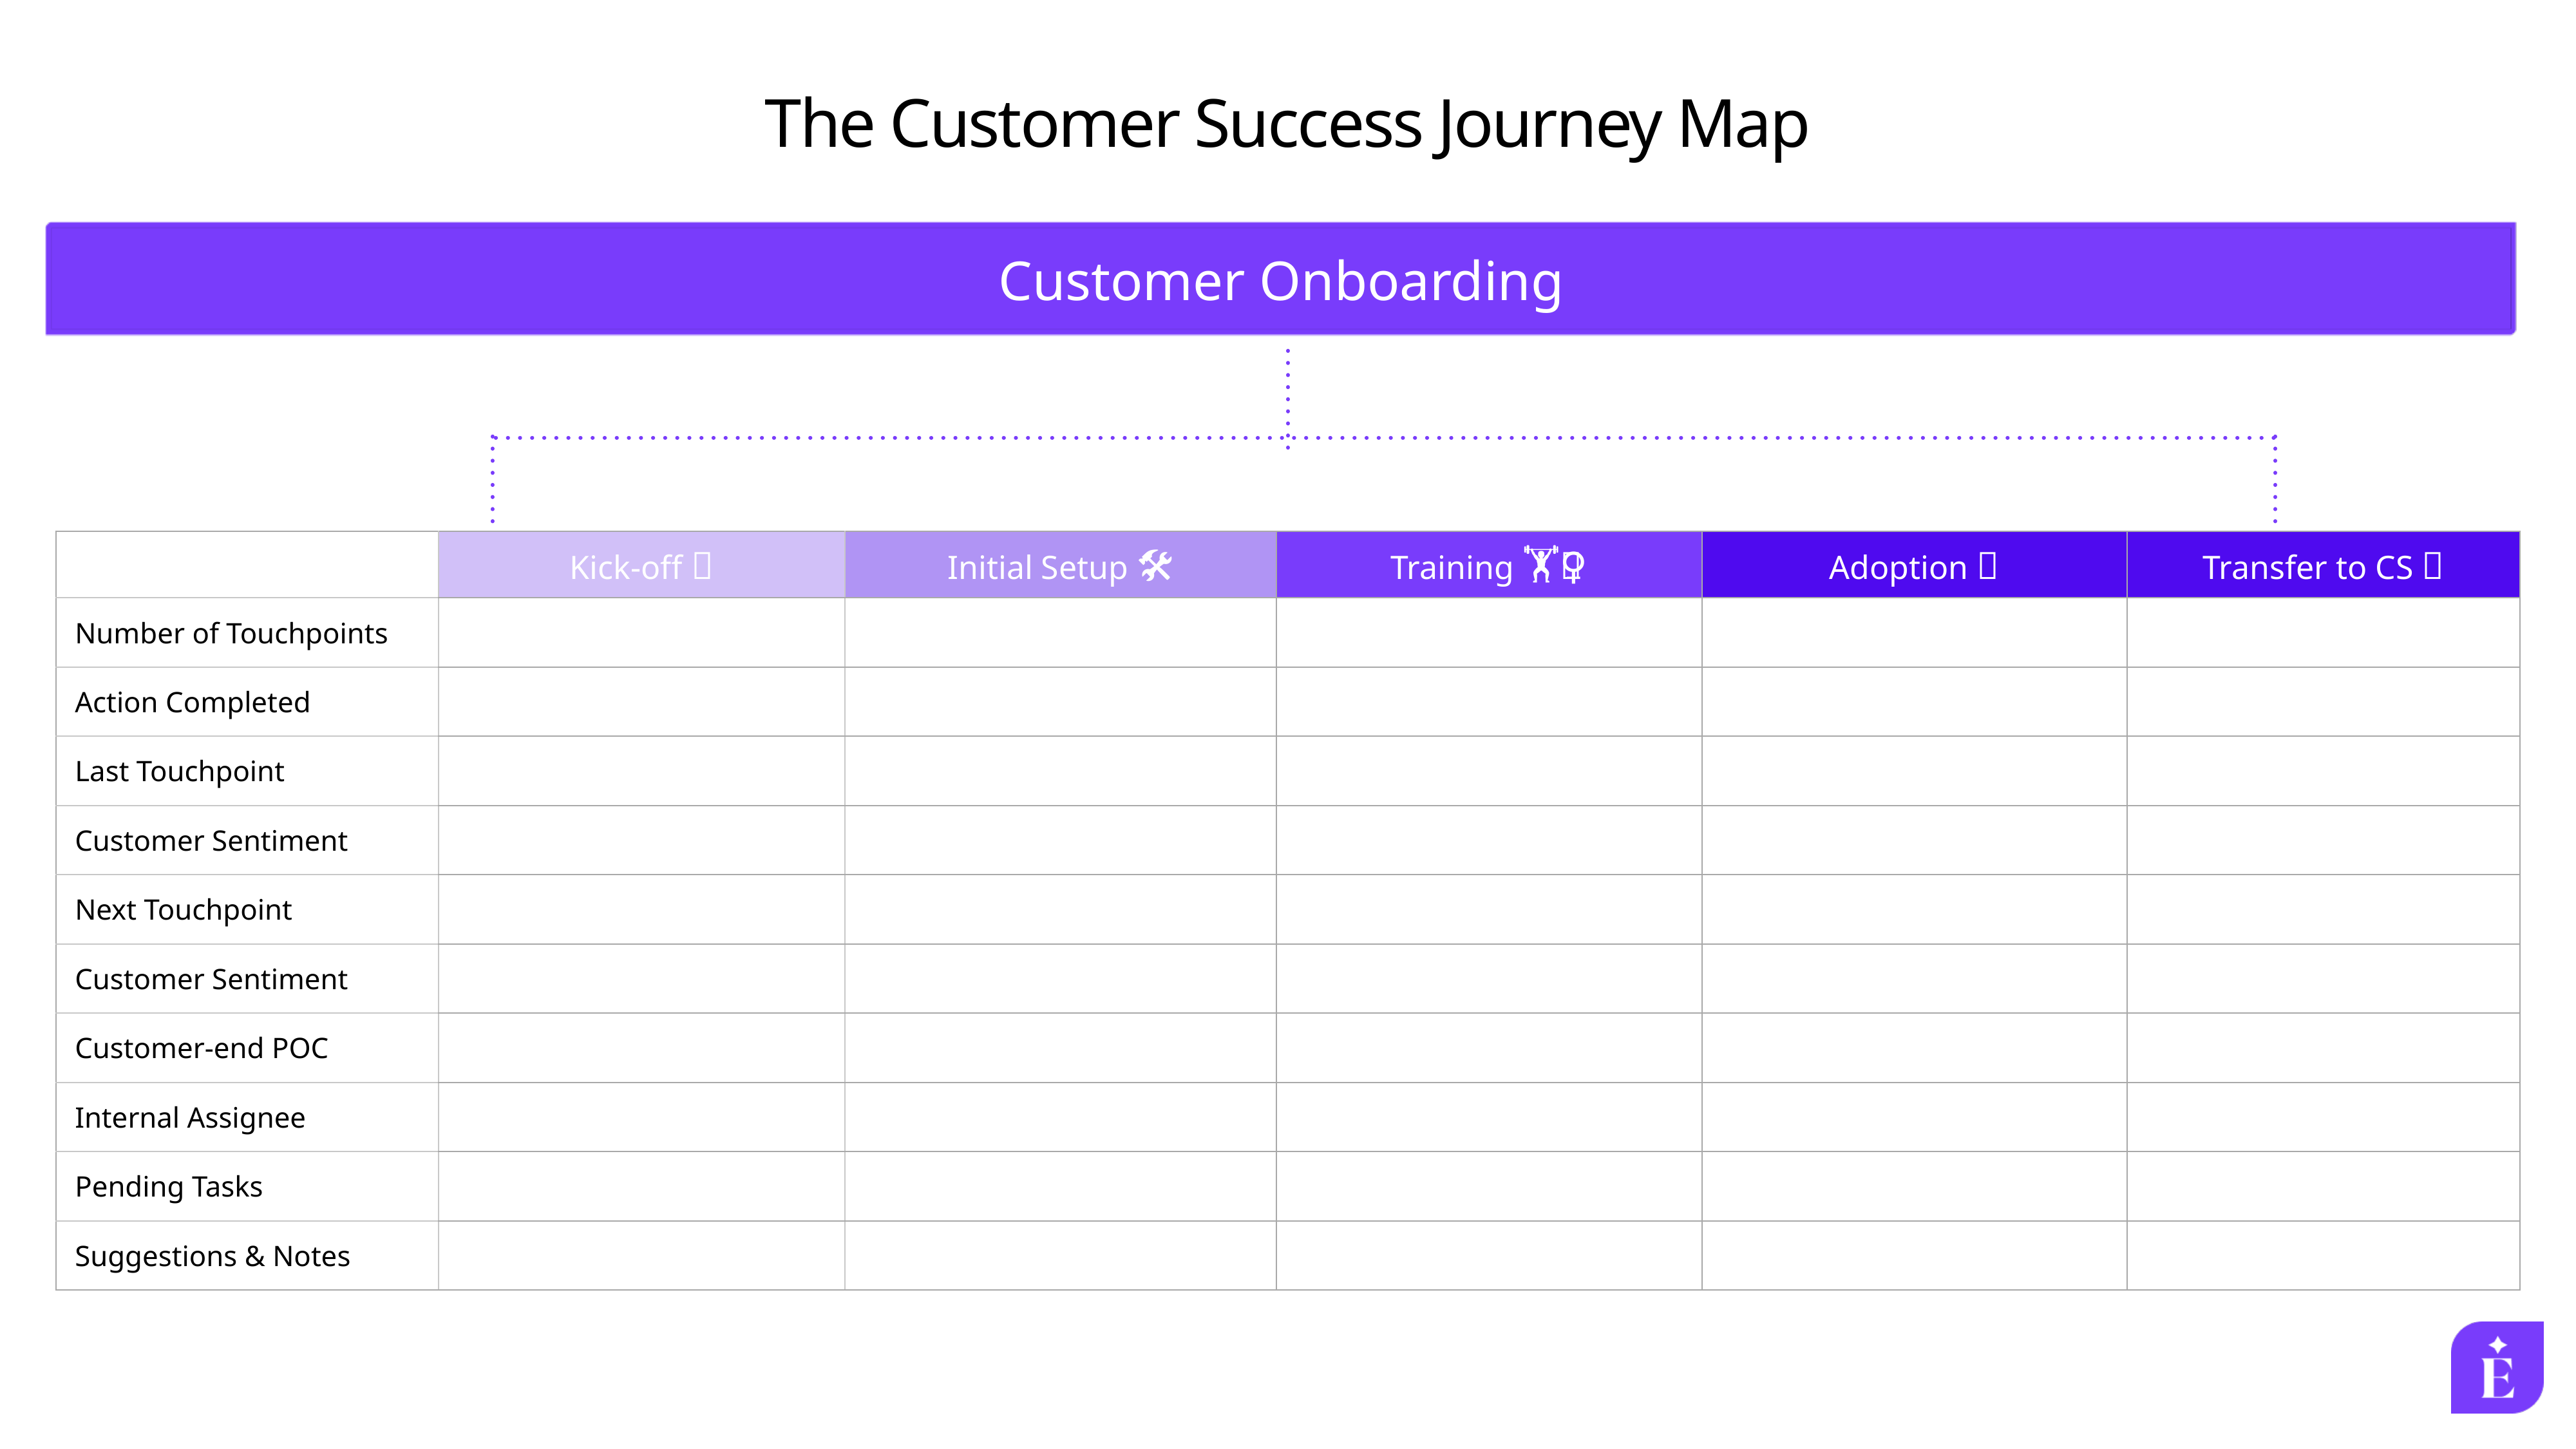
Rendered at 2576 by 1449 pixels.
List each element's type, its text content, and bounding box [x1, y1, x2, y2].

table_cell Pending Tasks [57, 1152, 438, 1220]
table_cell [2128, 945, 2519, 1012]
table_header Initial Setup 🛠 [846, 532, 1276, 597]
table_cell [1277, 1014, 1701, 1082]
title The Customer Success Journey Map [699, 43, 1877, 209]
table_cell [2128, 806, 2519, 874]
table_cell [439, 737, 844, 805]
table_cell [439, 668, 844, 735]
table_cell [1277, 1222, 1701, 1289]
table_cell [2128, 1083, 2519, 1151]
table_cell [2128, 668, 2519, 735]
table_cell [1703, 1152, 2126, 1220]
table_cell Last Touchpoint [57, 737, 438, 805]
table_cell Internal Assignee [57, 1083, 438, 1151]
table_cell [2128, 598, 2519, 667]
table_cell Customer-end POC [57, 1014, 438, 1082]
table_cell Suggestions & Notes [57, 1222, 438, 1289]
table_header Adoption 🎊 [1703, 532, 2126, 597]
table_cell [1703, 1083, 2126, 1151]
table_cell [439, 806, 844, 874]
table_cell [2128, 737, 2519, 805]
table_cell [1703, 945, 2126, 1012]
table_cell [439, 1014, 844, 1082]
table_cell [1277, 1152, 1701, 1220]
table_cell [439, 1222, 844, 1289]
table_cell [846, 1222, 1276, 1289]
table_cell [1703, 1222, 2126, 1289]
table_cell [2128, 1014, 2519, 1082]
table_cell [1703, 598, 2126, 667]
table_cell [439, 1083, 844, 1151]
table_cell [1277, 806, 1701, 874]
table_cell [846, 875, 1276, 943]
table_cell [846, 1014, 1276, 1082]
table_cell [846, 1083, 1276, 1151]
table_cell [1277, 668, 1701, 735]
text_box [490, 346, 2276, 522]
picture [2451, 1321, 2544, 1414]
table_cell Customer Sentiment [57, 806, 438, 874]
table_cell [1277, 945, 1701, 1012]
table_cell [439, 875, 844, 943]
table_cell [1703, 806, 2126, 874]
table_cell [439, 945, 844, 1012]
table_cell [846, 1152, 1276, 1220]
table_cell [1703, 737, 2126, 805]
table_cell Customer Sentiment [57, 945, 438, 1012]
table_cell Next Touchpoint [57, 875, 438, 943]
table_cell [1703, 668, 2126, 735]
table_cell [1277, 875, 1701, 943]
table_cell [1277, 598, 1701, 667]
table_cell [1703, 1014, 2126, 1082]
table_header Kick-off 🏁 [439, 532, 844, 597]
table_cell [846, 668, 1276, 735]
table_cell [1277, 737, 1701, 805]
table_cell [2128, 875, 2519, 943]
table_cell Number of Touchpoints [57, 598, 438, 667]
table_cell [439, 598, 844, 667]
table_header [57, 532, 438, 597]
table_cell [439, 1152, 844, 1220]
table_cell [846, 945, 1276, 1012]
table_cell [846, 598, 1276, 667]
table_cell [1703, 875, 2126, 943]
table_cell Action Completed [57, 668, 438, 735]
table_cell [846, 737, 1276, 805]
table_cell [846, 806, 1276, 874]
table_cell [2128, 1222, 2519, 1289]
table_header Transfer to CS 🤝 [2128, 532, 2519, 597]
table_cell [2128, 1152, 2519, 1220]
table_cell [1277, 1083, 1701, 1151]
table_header Training 🏋🏻‍♀️ [1277, 532, 1701, 597]
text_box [45, 222, 2518, 337]
